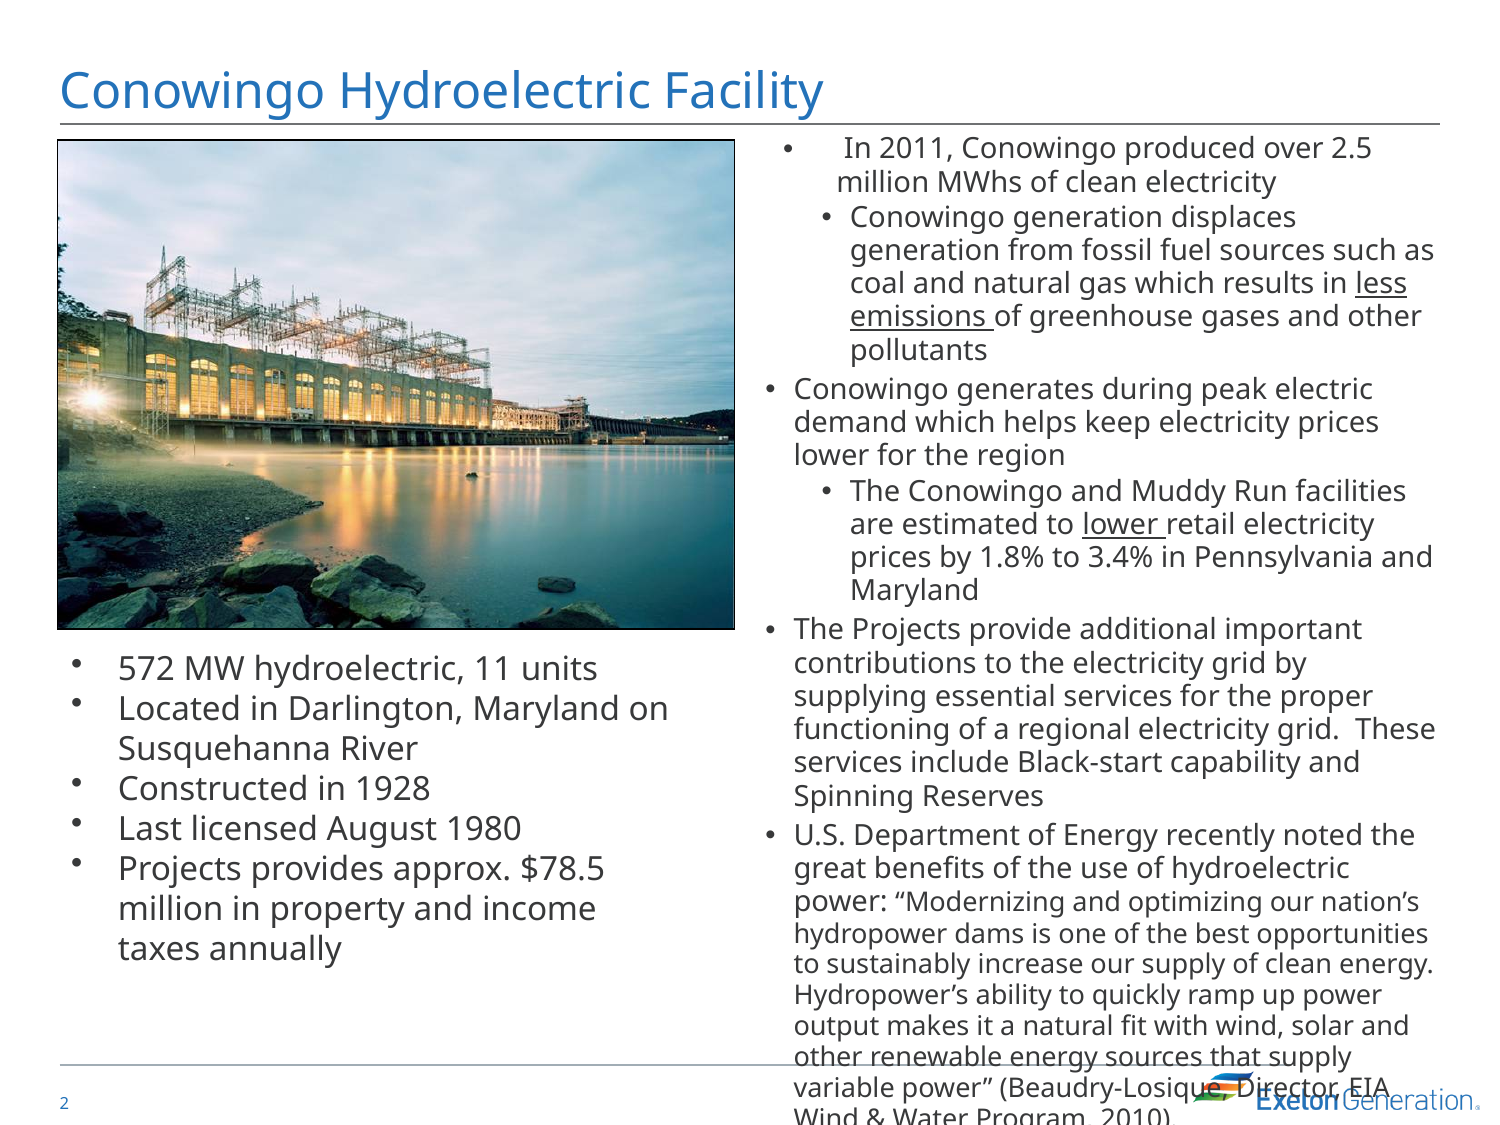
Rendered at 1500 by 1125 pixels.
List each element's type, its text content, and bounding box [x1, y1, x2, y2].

text_box 572 MW hydroelectric, 11 units Located in Darlington, Maryland on Susquehanna River Constructed in 1928 Last licensed August 1980 Projects provides approx. $78.5 million in property and income taxes annually [56, 636, 693, 974]
list In 2011, Conowingo produced over 2.5 million MWhs of clean electricity Conowingo generation displaces generation from fossil fuel sources such as coal and natural gas which results in less emissions of greenhouse gases and other pollutants Conowingo generates during peak electric demand which helps keep electricity prices lower for the region The Conowingo and Muddy Run facilities are estimated to lower retail electricity prices by 1.8% to 3.4% in Pennsylvania and Maryland The Projects provide additional important contributions to the electricity grid by supplying essential services for the proper functioning of a regional electricity grid. These services include Black-start capability and Spinning Reserves U.S. Department of Energy recently noted the great benefits of the use of hydroelectric power: “Modernizing and optimizing our nation’s hydropower dams is one of the best opportunities to sustainably increase our supply of clean energy. Hydropower’s ability to quickly ramp up power output makes it a natural fit with wind, solar and other renewable energy sources that supply variable power” (Beaudry-Losique, Director, EIA Wind & Water Program, 2010). [765, 132, 1440, 1087]
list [57, 140, 734, 629]
title Conowingo Hydroelectric Facility [59, 0, 1440, 120]
picture [1193, 1071, 1480, 1110]
slide_number 1 [59, 1086, 116, 1122]
